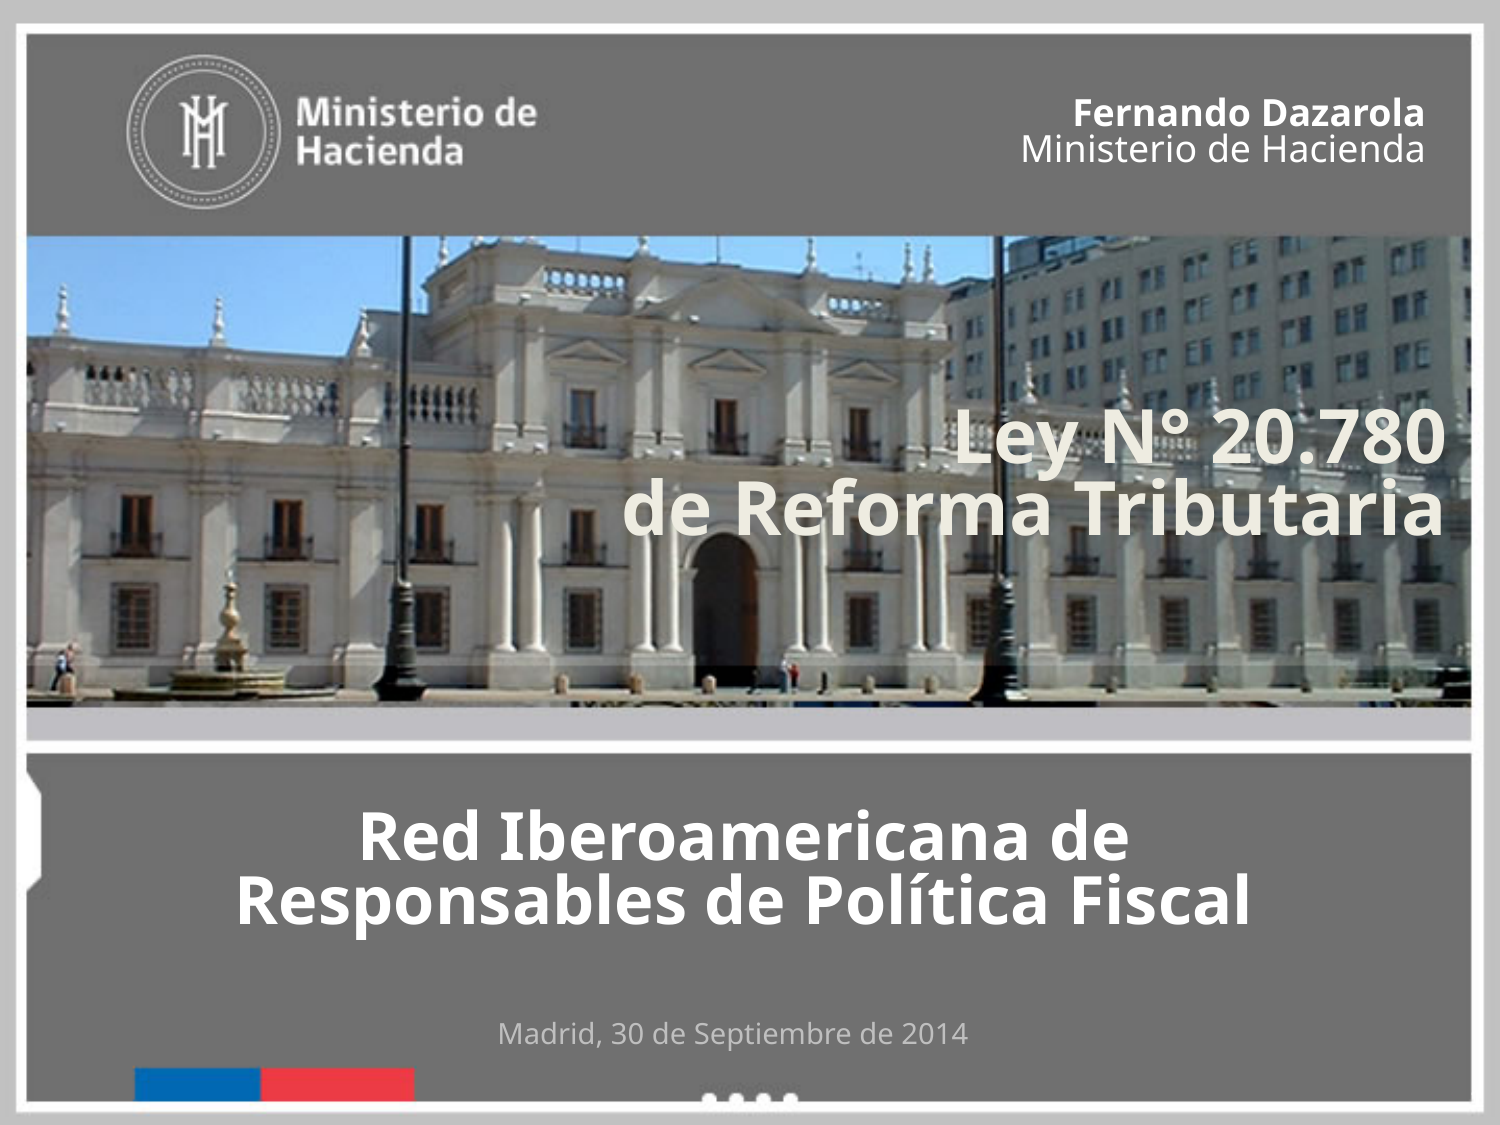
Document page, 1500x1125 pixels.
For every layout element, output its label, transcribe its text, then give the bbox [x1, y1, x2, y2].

text_box Ley N° 20.780 de Reforma Tributaria [606, 398, 1463, 558]
text_box Red Iberoamericana de Responsables de Política Fiscal [41, 775, 1465, 1035]
text_box Madrid, 30 de Septiembre de 2014 [336, 1008, 1130, 1058]
text_box Fernando Dazarola Ministerio de Hacienda [690, 89, 1441, 177]
picture [0, 0, 1500, 1125]
slide_number 1 [1149, 1067, 1499, 1125]
